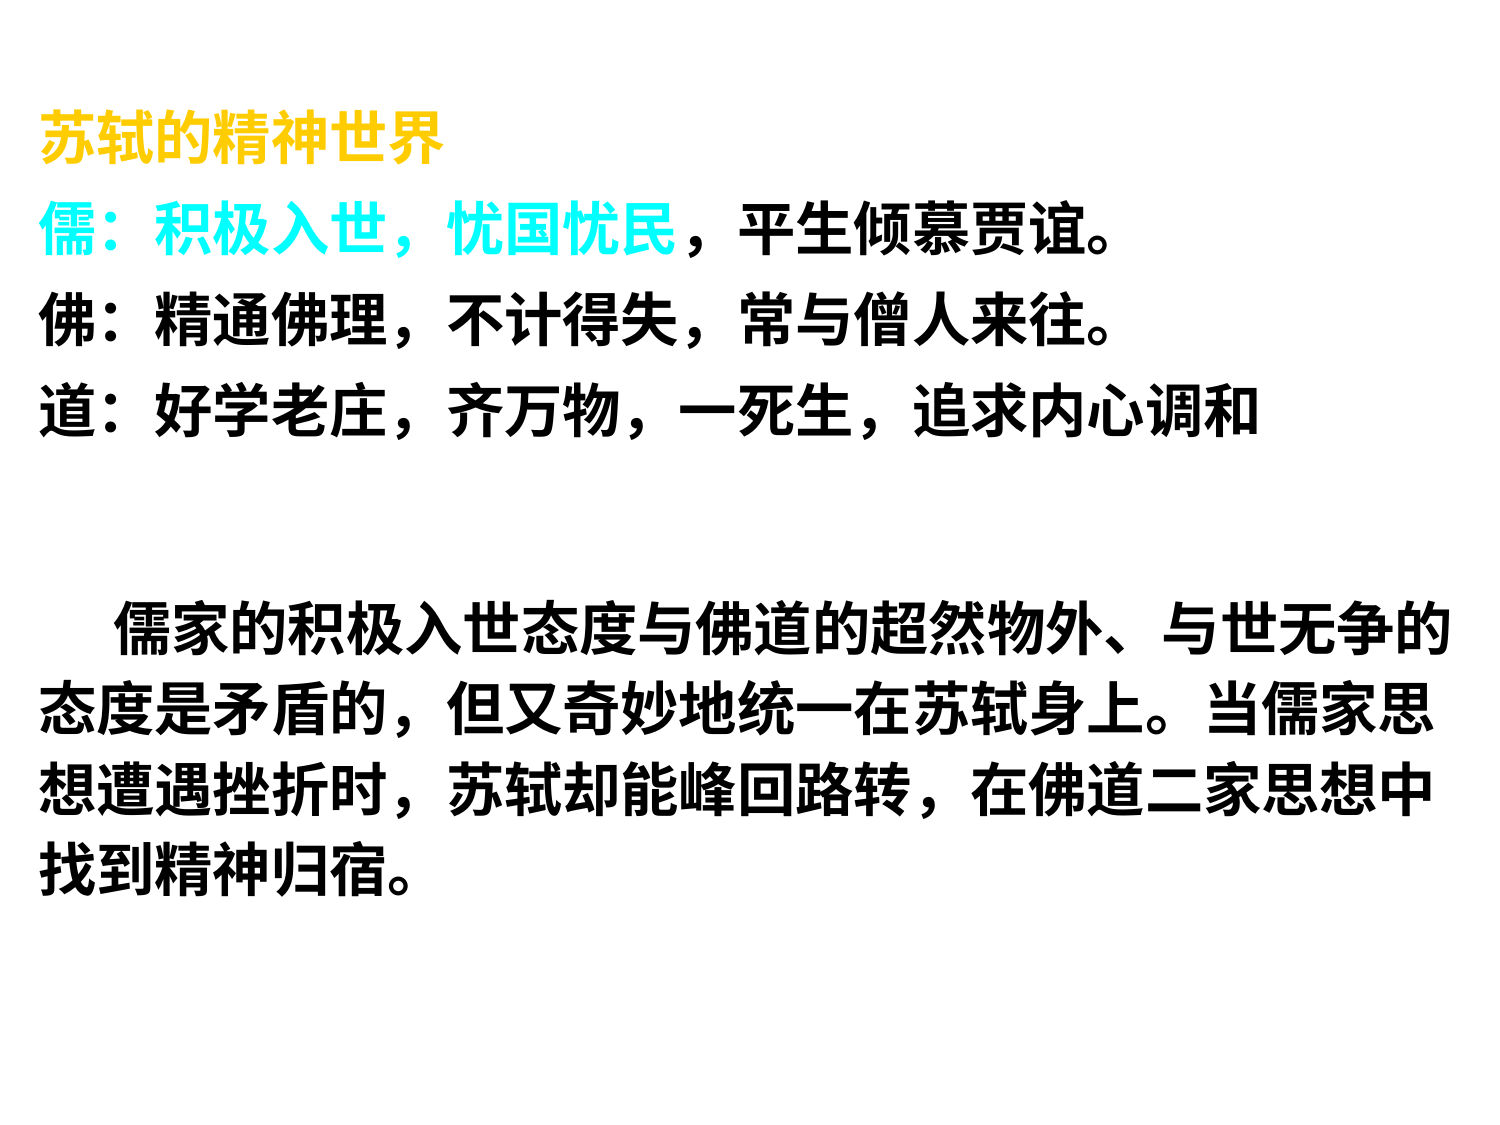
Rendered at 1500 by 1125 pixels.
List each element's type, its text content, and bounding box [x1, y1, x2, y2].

text_box 苏轼的精神世界 儒：积极入世，忧国忧民，平生倾慕贾谊。 佛：精通佛理，不计得失，常与僧人来往。 道：好学老庄，齐万物，一死生，追求内心调和 [23, 72, 1495, 452]
text_box 儒家的积极入世态度与佛道的超然物外、与世无争的态度是矛盾的，但又奇妙地统一在苏轼身上。当儒家思想遭遇挫折时，苏轼却能峰回路转，在佛道二家思想中找到精神归宿。 [23, 574, 1495, 911]
